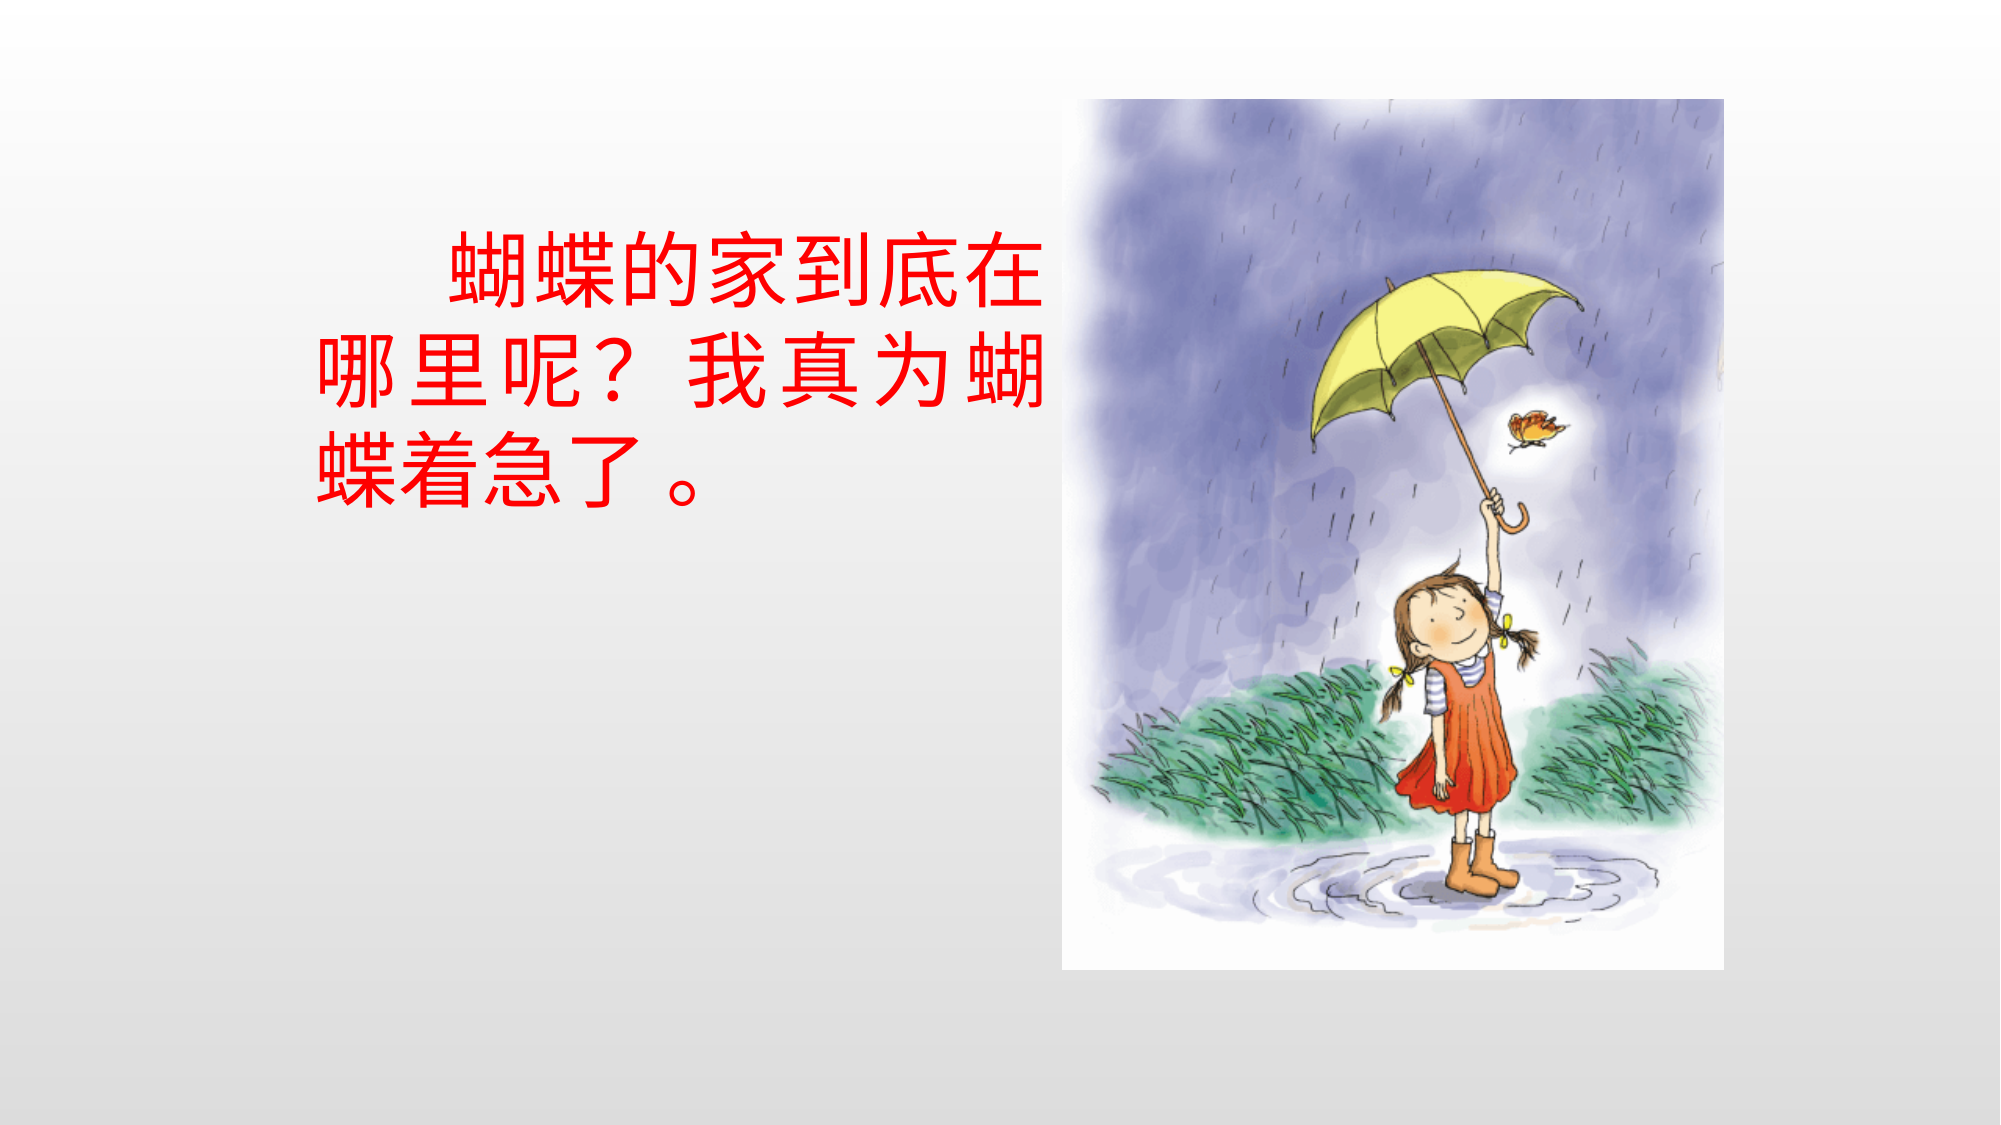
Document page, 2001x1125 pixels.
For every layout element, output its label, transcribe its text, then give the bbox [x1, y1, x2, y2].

picture [1062, 99, 1724, 970]
text_box 蝴蝶的家到底在哪里呢？我真为蝴蝶着急了 。 [299, 210, 1062, 525]
